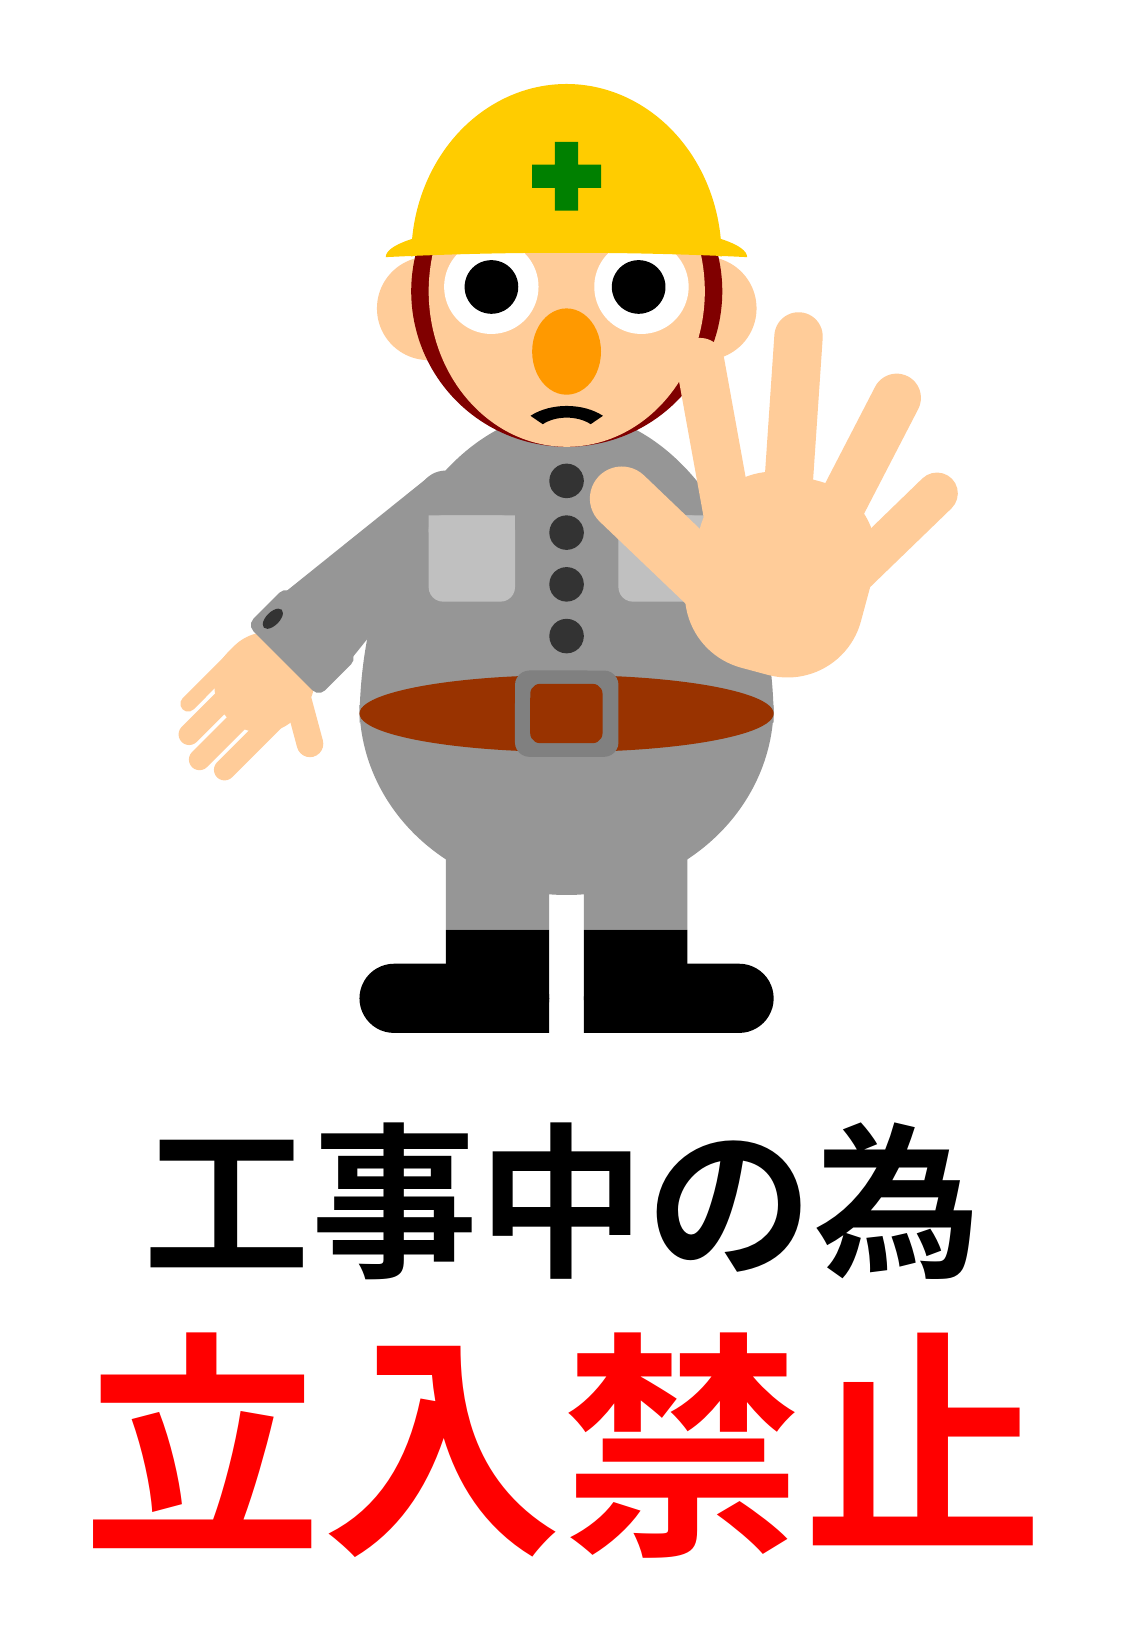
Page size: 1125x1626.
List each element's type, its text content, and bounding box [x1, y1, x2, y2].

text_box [141, 83, 976, 1034]
text_box 工事中の為 立入禁止 [1, 1090, 1125, 1593]
